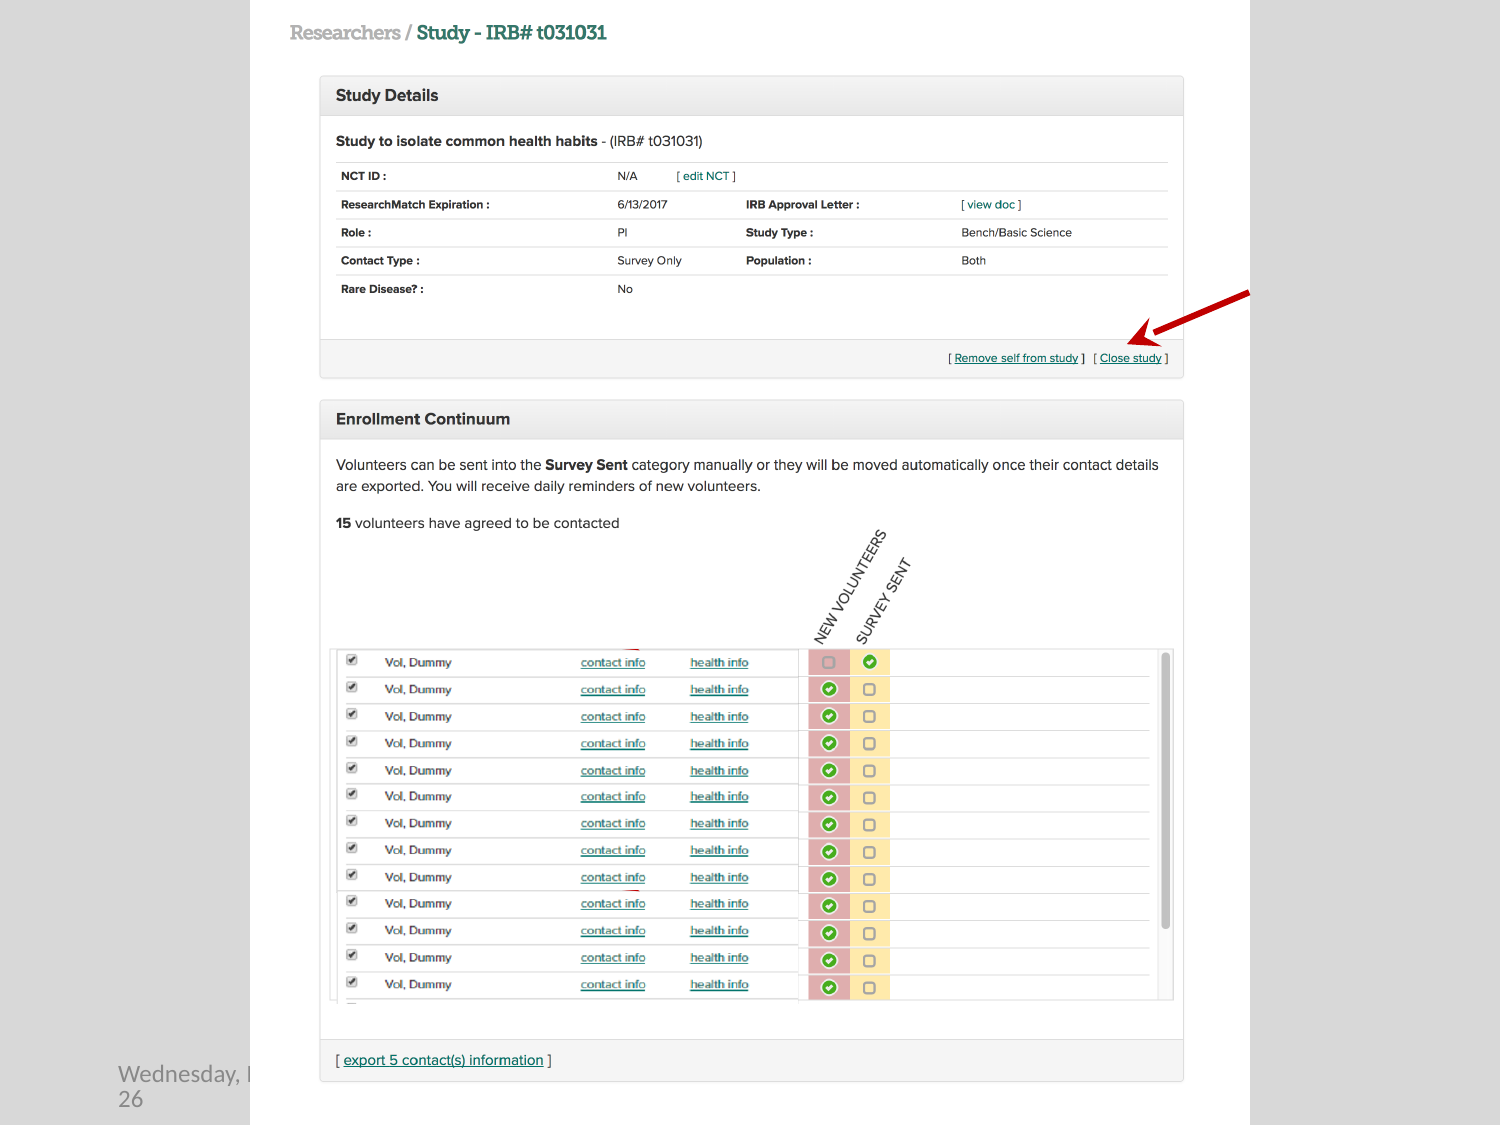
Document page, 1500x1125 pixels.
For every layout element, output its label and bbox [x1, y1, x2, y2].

text_box [1126, 292, 1250, 345]
picture [250, 0, 1250, 1125]
slide_number [103, 1042, 245, 1103]
